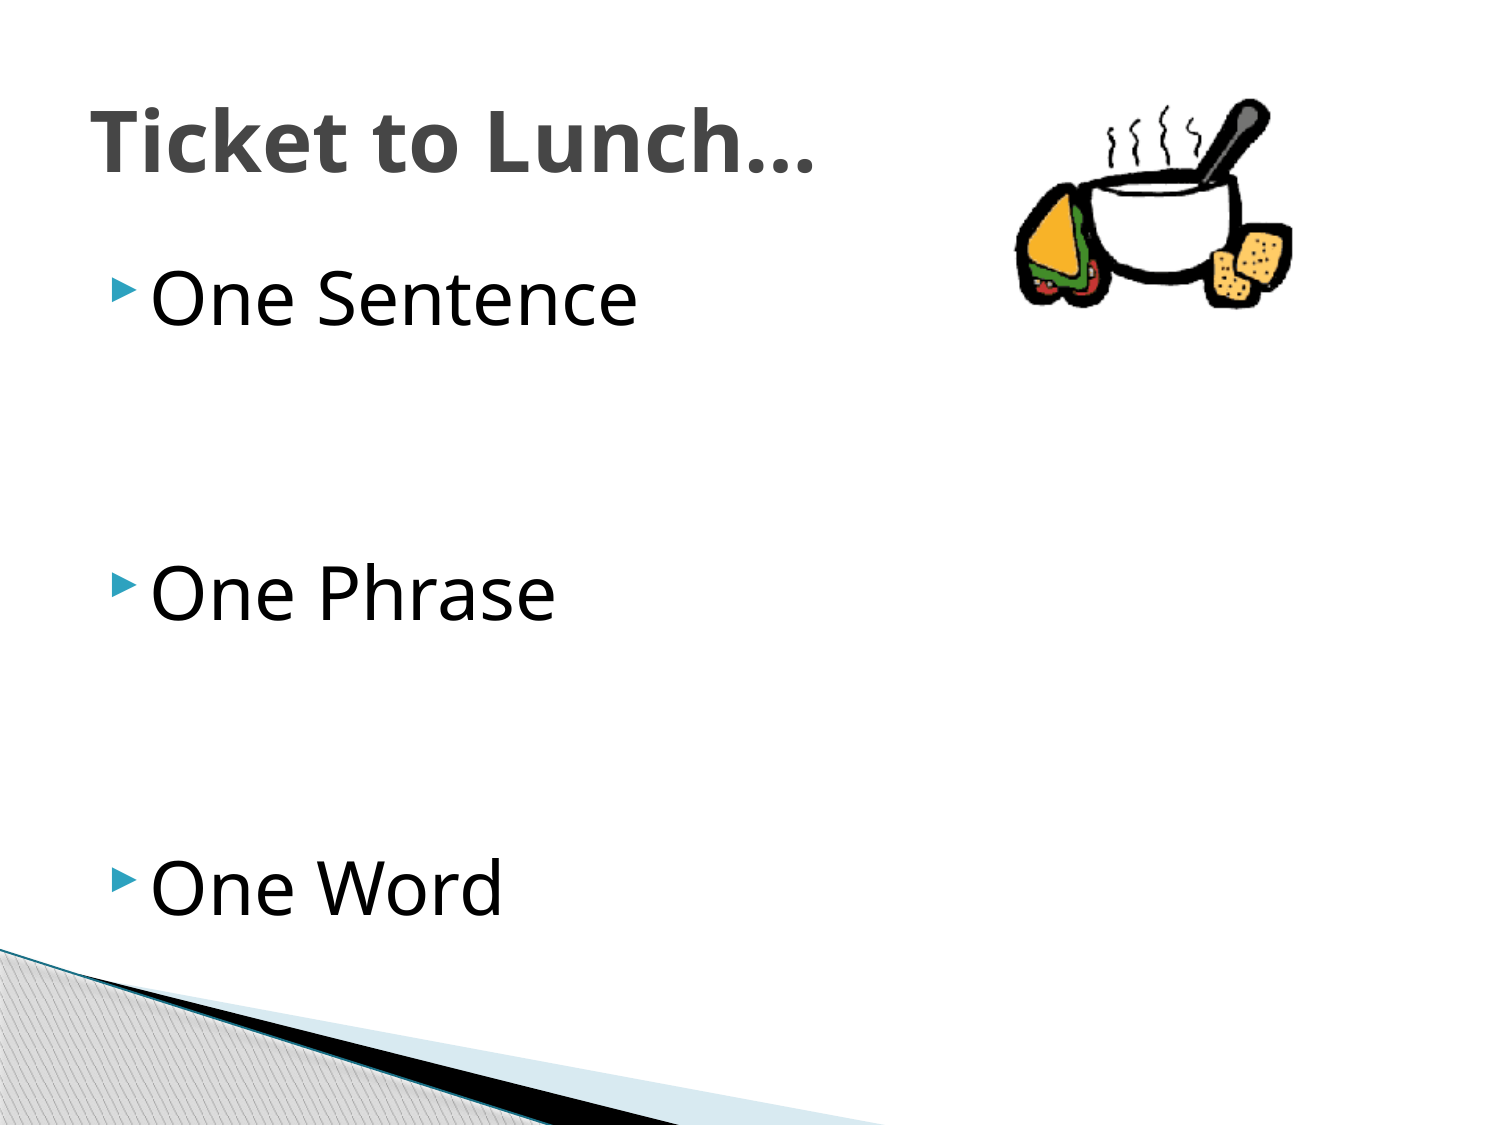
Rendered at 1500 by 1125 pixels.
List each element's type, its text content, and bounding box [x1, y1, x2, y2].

picture [1012, 74, 1294, 357]
title Ticket to Lunch… [75, 45, 1425, 233]
list One Sentence One Phrase One Word [75, 243, 1425, 986]
